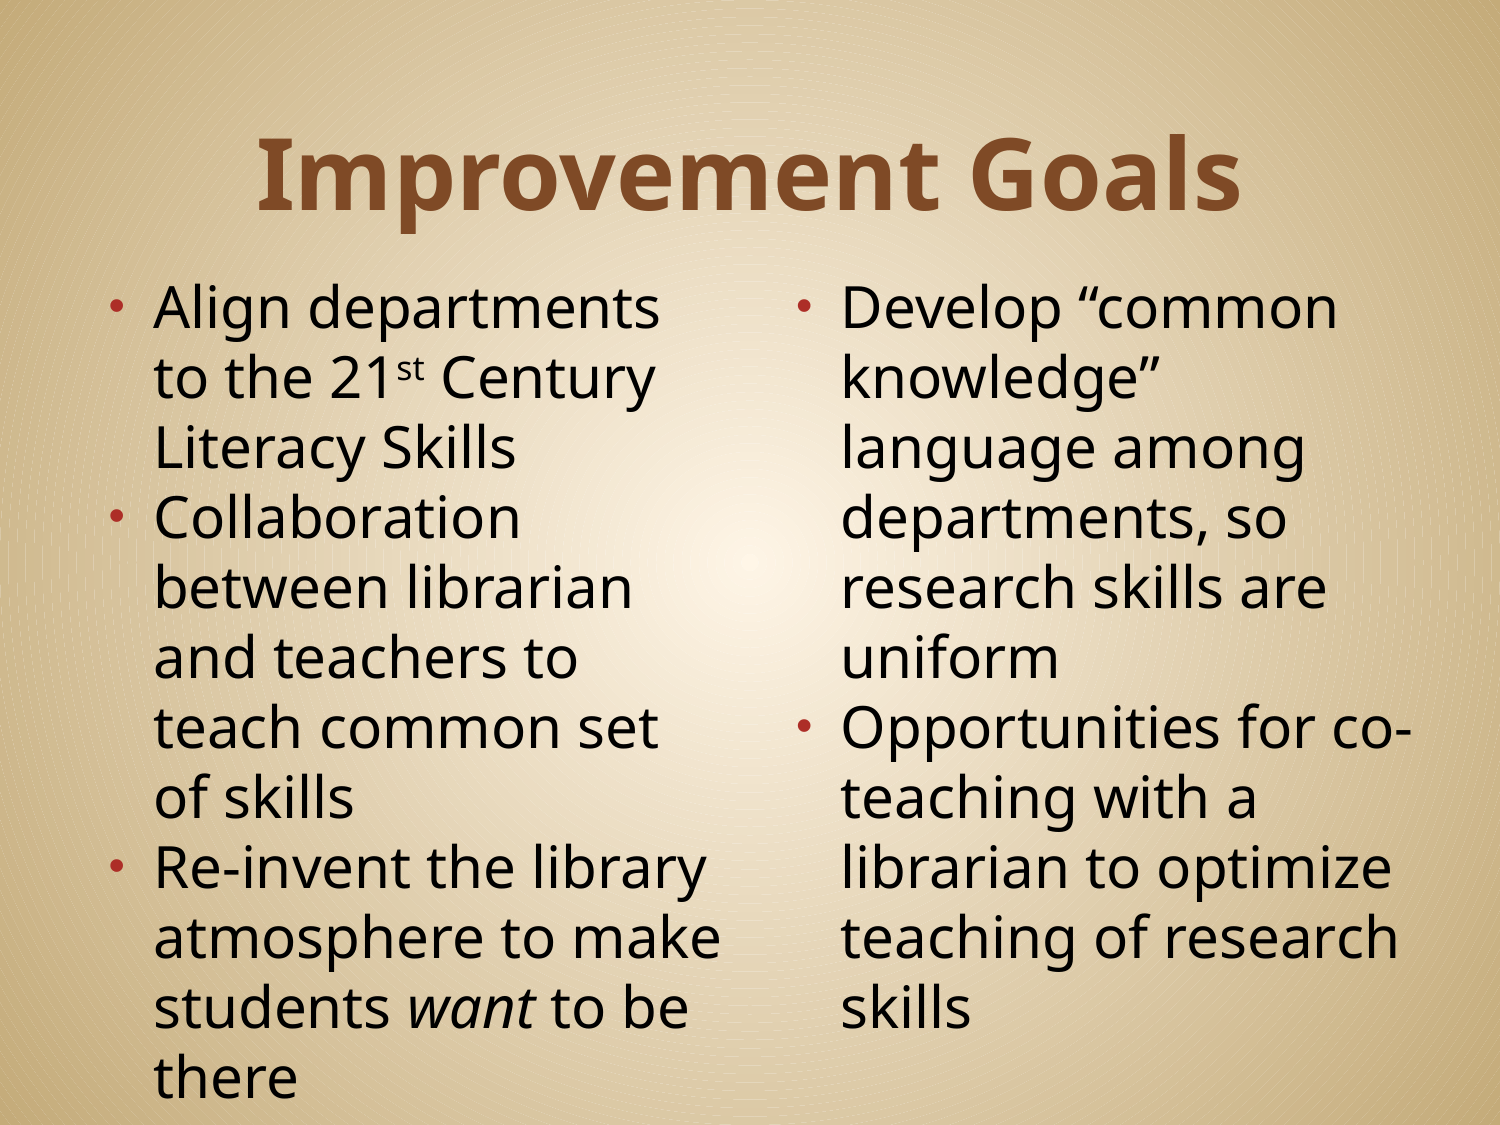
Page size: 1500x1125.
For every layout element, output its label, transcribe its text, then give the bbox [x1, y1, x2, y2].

list Align departments to the 21st Century Literacy Skills Collaboration between librarian and teachers to teach common set of skills Re-invent the library atmosphere to make students want to be there [74, 262, 738, 1006]
title Improvement Goals [75, 50, 1425, 238]
list Develop “common knowledge” language among departments, so research skills are uniform Opportunities for co-teaching with a librarian to optimize teaching of research skills [762, 262, 1426, 1006]
